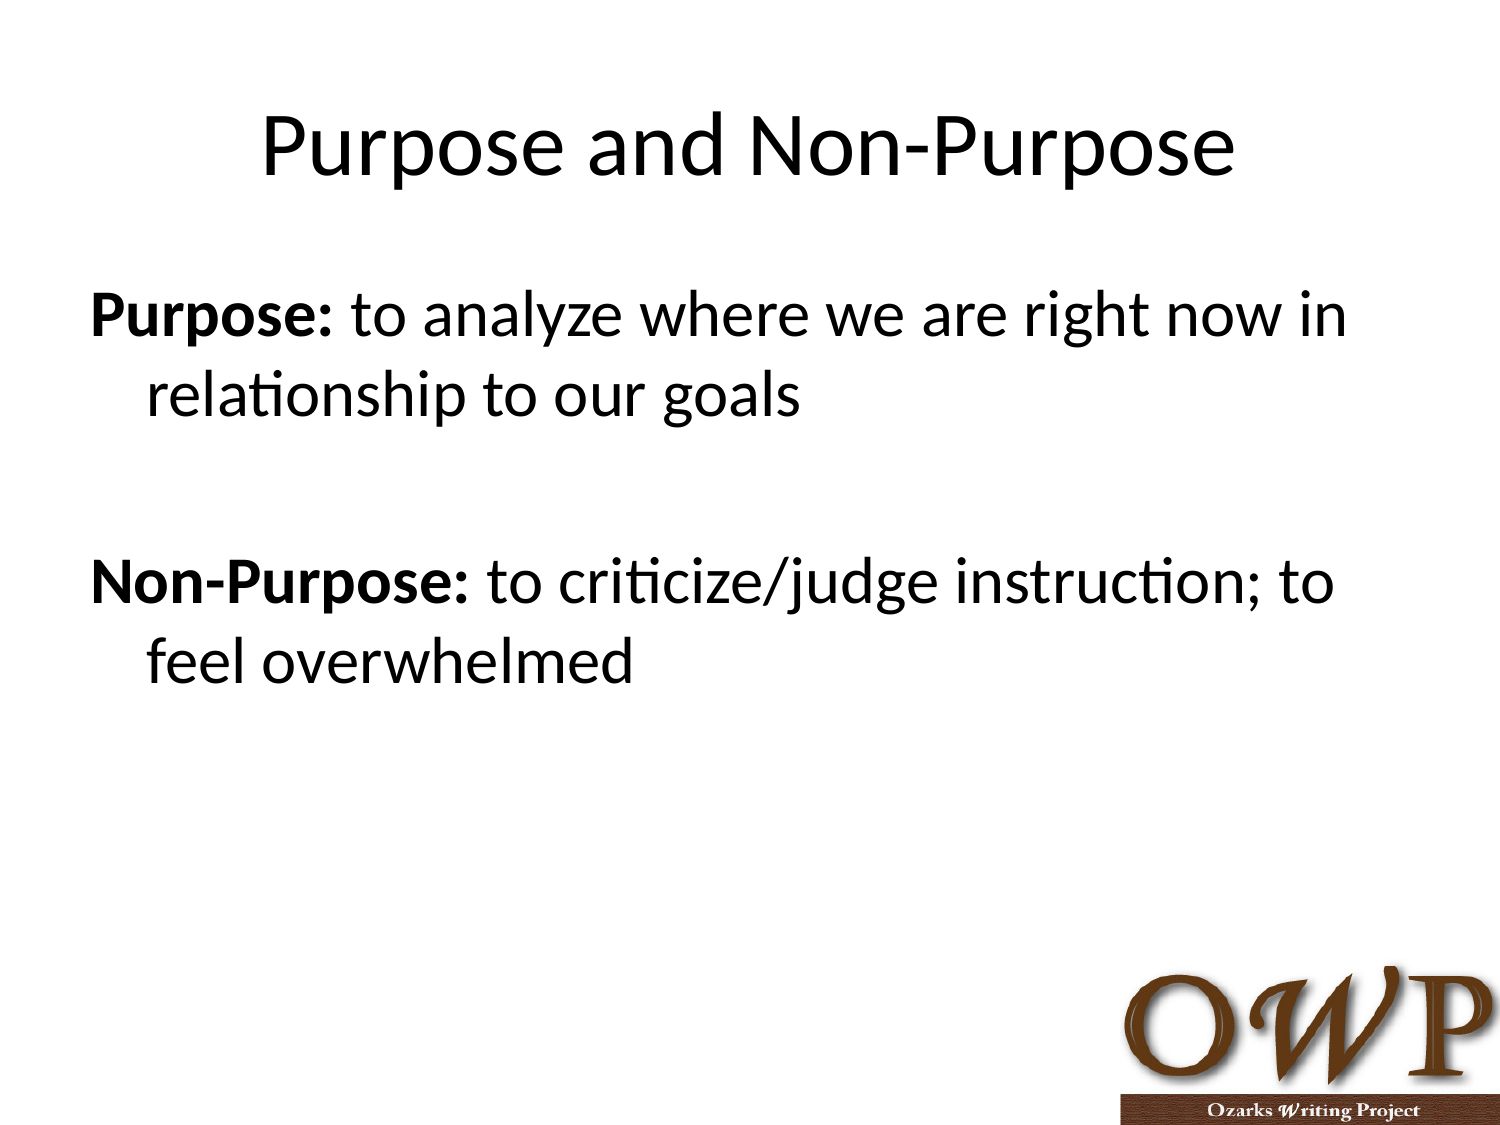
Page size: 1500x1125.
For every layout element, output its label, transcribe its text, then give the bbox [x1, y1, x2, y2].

list Purpose: to analyze where we are right now in relationship to our goals Non-Purpose: to criticize/judge instruction; to feel overwhelmed [74, 262, 1426, 1006]
picture [1120, 957, 1500, 1125]
title Purpose and Non-Purpose [74, 44, 1426, 233]
